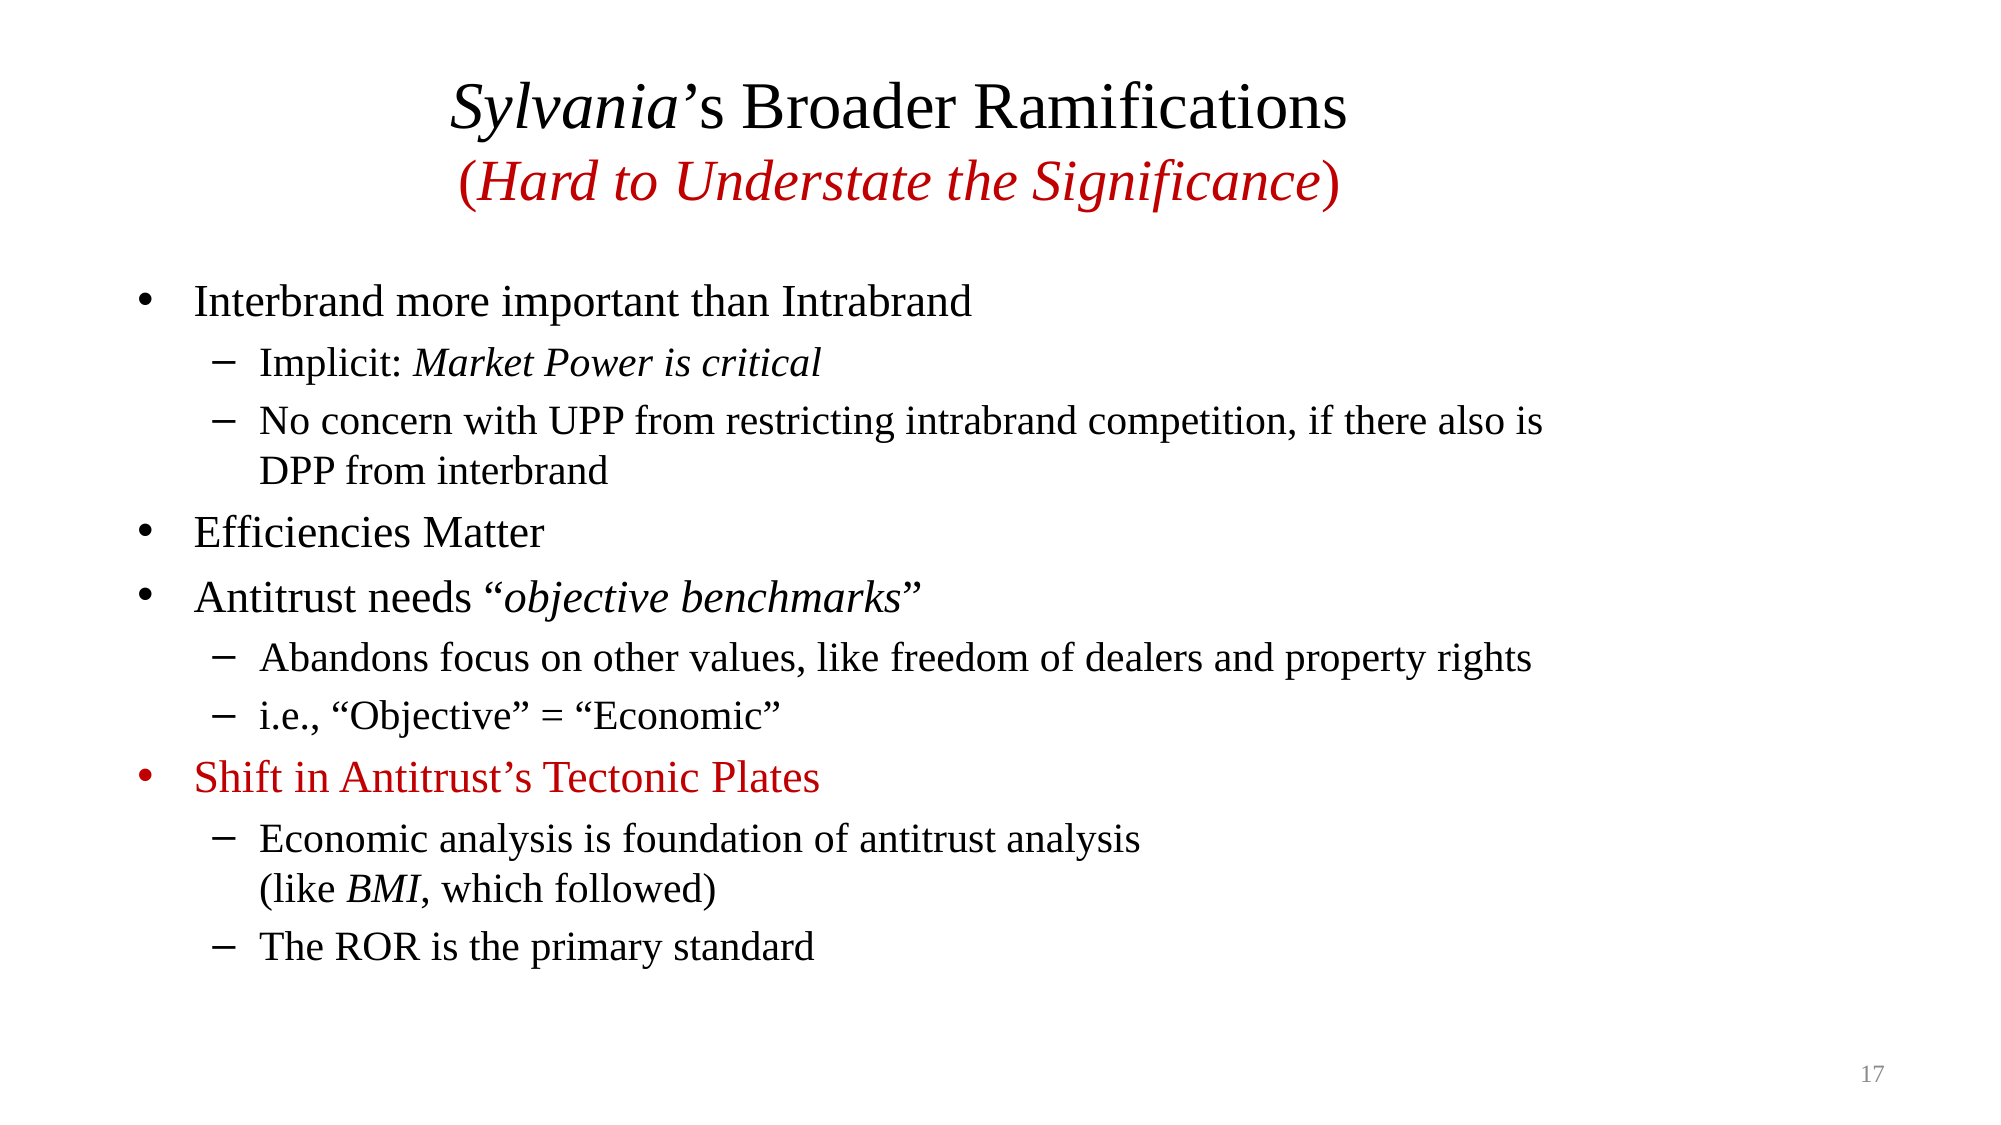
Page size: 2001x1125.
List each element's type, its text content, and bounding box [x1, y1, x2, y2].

title Sylvania’s Broader Ramifications (Hard to Understate the Significance) [350, 75, 1450, 200]
slide_number 17 [1433, 1042, 1900, 1103]
list Interbrand more important than Intrabrand Implicit: Market Power is critical No concern with UPP from restricting intrabrand competition, if there also is DPP from interbrand Efficiencies Matter Antitrust needs “objective benchmarks” Abandons focus on other values, like freedom of dealers and property rights i.e., “Objective” = “Economic” Shift in Antitrust’s Tectonic Plates Economic analysis is foundation of antitrust analysis (like BMI, which followed) The ROR is the primary standard [122, 263, 1900, 1125]
